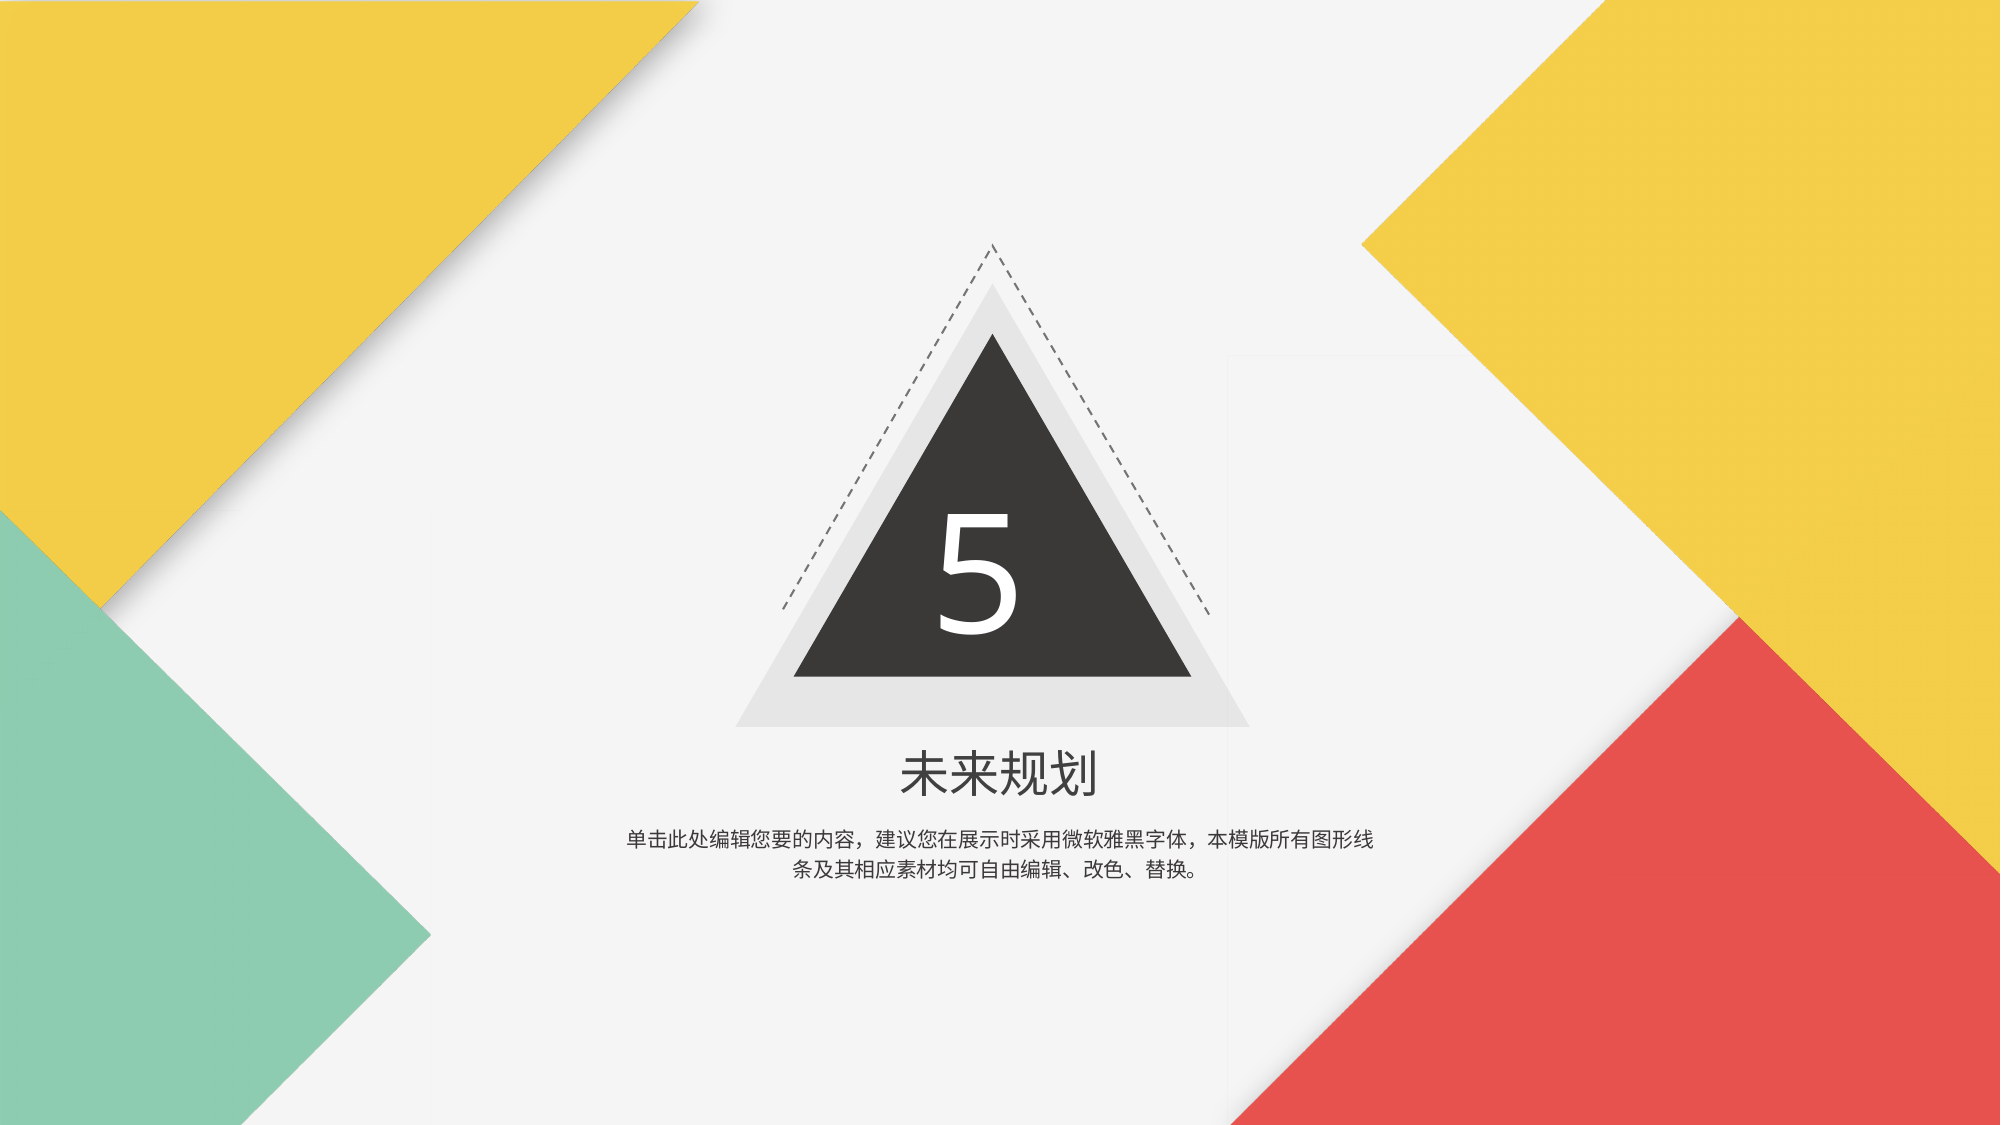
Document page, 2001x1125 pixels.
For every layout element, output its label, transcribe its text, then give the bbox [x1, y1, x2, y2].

picture [1227, 0, 2000, 1125]
text_box [782, 243, 1212, 619]
text_box 5 [915, 613, 1070, 675]
text_box 单击此处编辑您要的内容，建议您在展示时采用微软雅黑字体，本模版所有图形线条及其相应素材均可自由编辑、改色、替换。 [619, 821, 1227, 882]
picture [0, 1, 699, 1125]
text_box [791, 611, 1194, 678]
text_box 未来规划 [888, 736, 1112, 808]
text_box [733, 610, 1227, 728]
